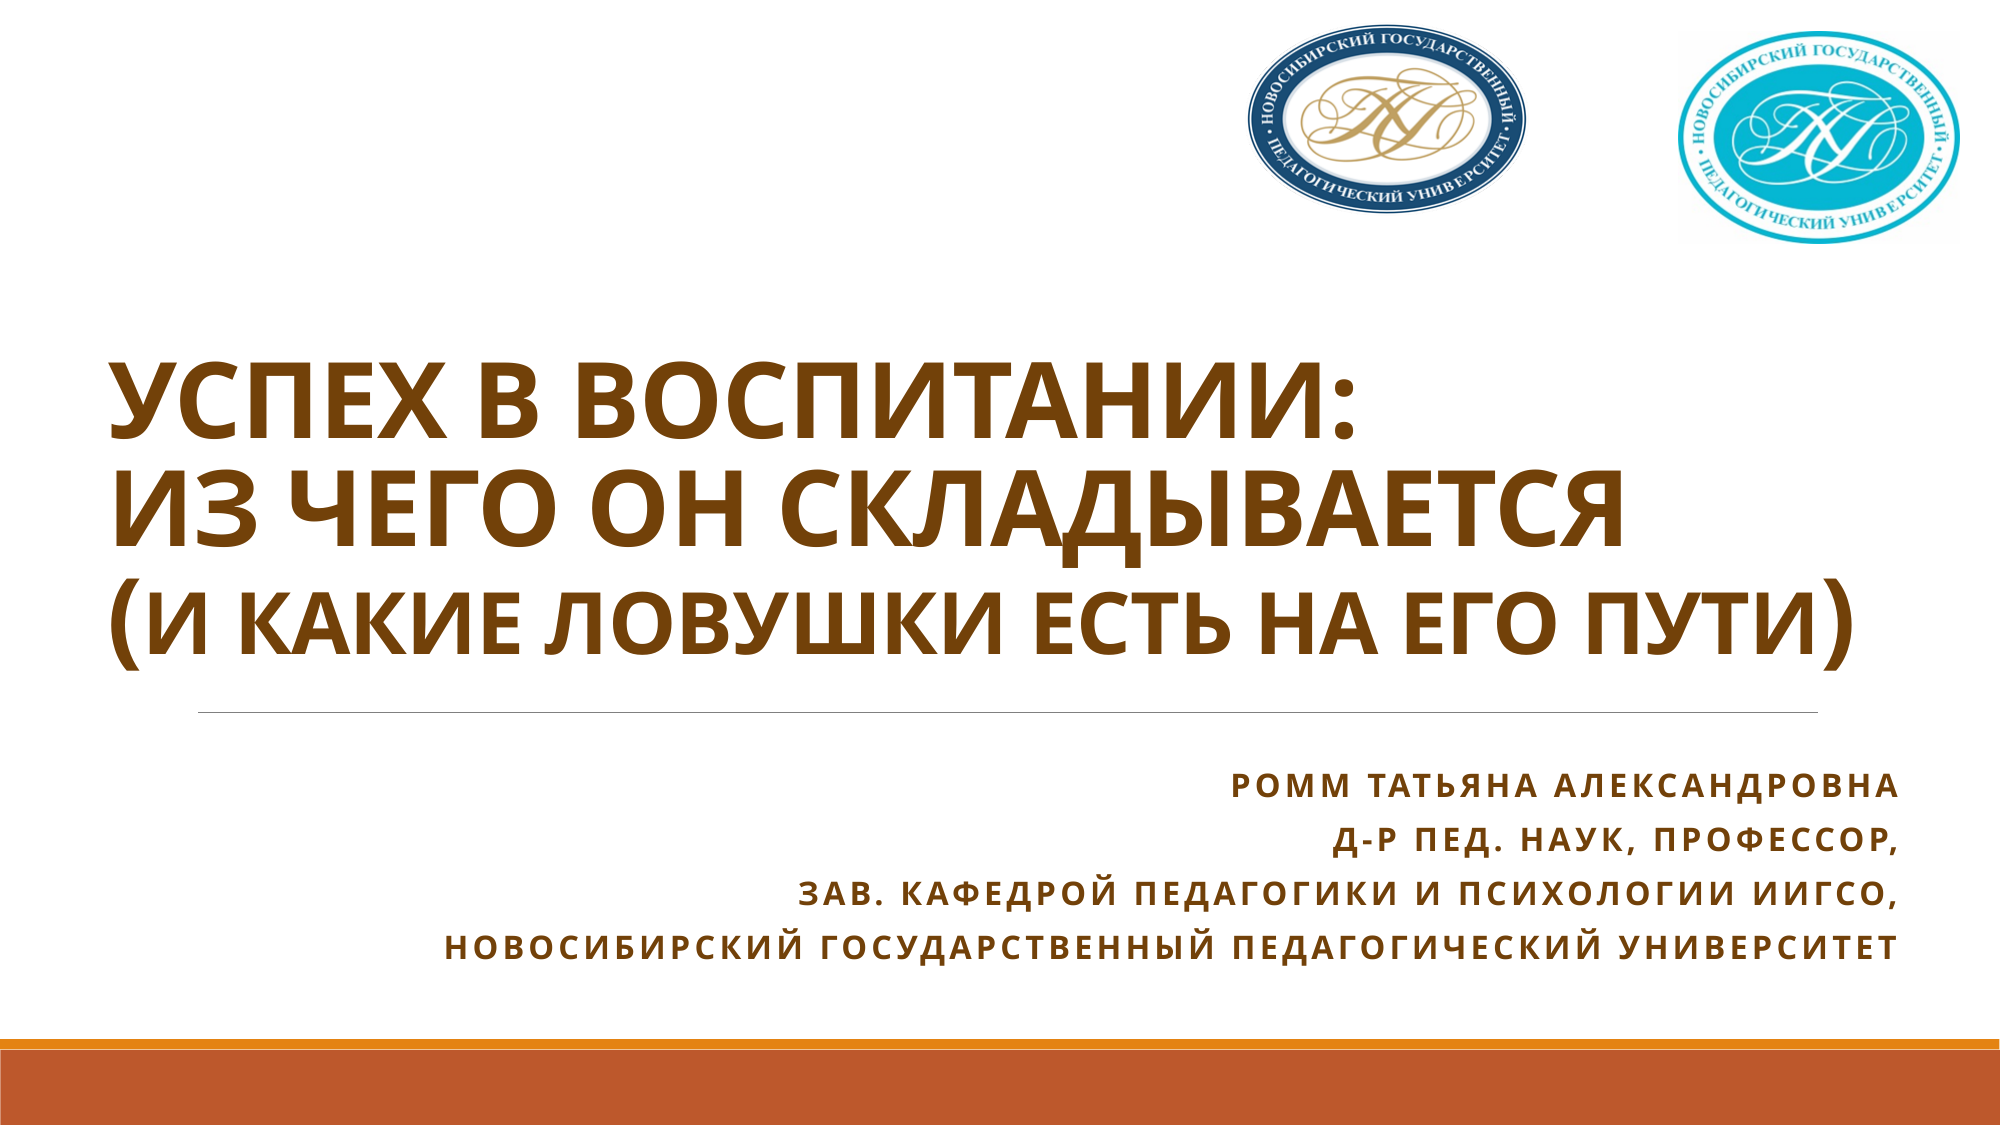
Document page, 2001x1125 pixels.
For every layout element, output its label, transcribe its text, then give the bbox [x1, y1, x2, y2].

picture [1677, 31, 1960, 245]
title УСПЕХ В ВОСПИТАНИИ: ИЗ ЧЕГО ОН СКЛАДЫВАЕТСЯ (И КАКИЕ ЛОВУШКИ ЕСТЬ НА ЕГО ПУТИ) [92, 254, 1915, 684]
subtitle Ромм Татьяна Александровна д-р пед. наук, профессор, зав. кафедрой педагогики и психологии ИИГСО, Новосибирский государственный педагогический университет [414, 762, 1915, 1008]
picture [1244, 21, 1529, 216]
